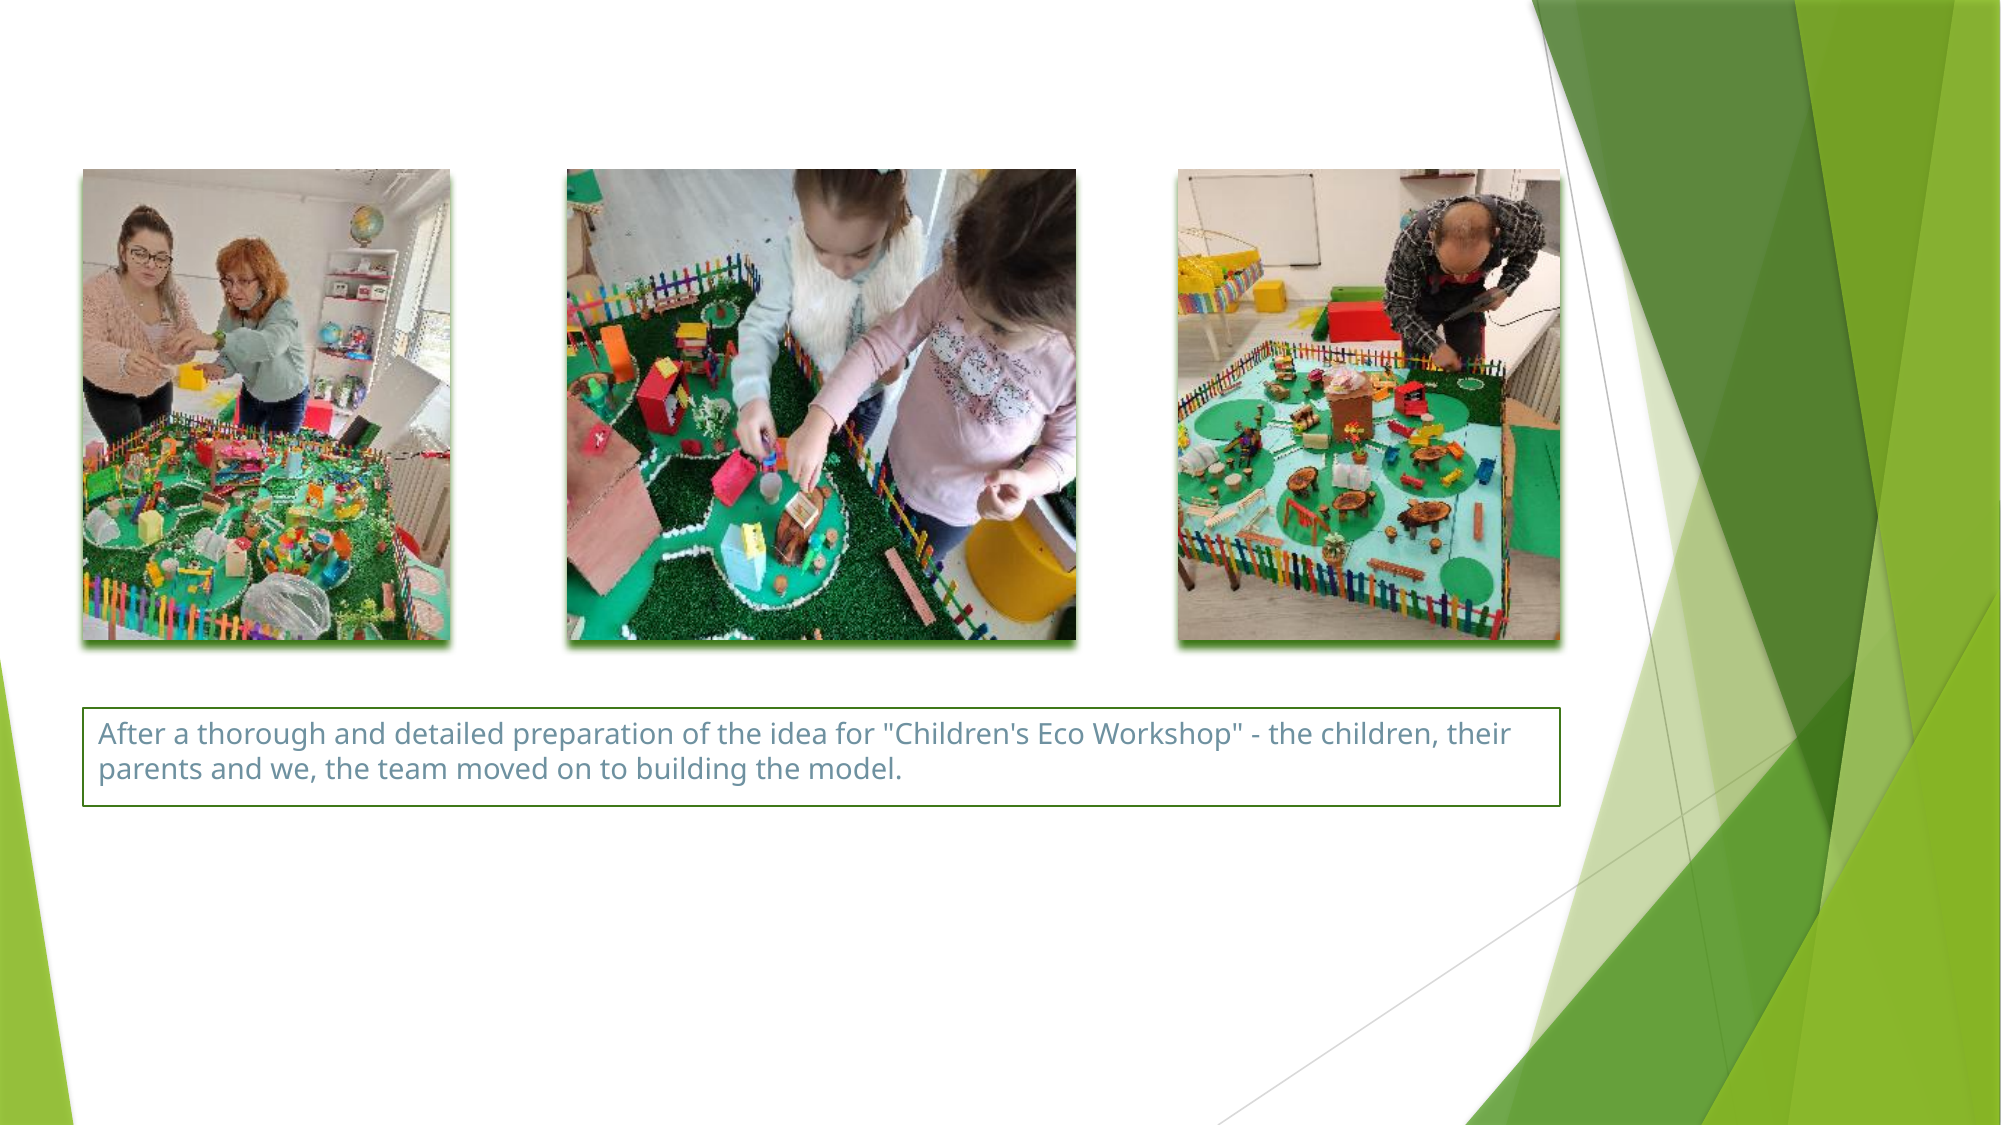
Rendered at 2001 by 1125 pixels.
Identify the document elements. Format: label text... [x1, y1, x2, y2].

title After a thorough and detailed preparation of the idea for "Children's Eco Workshop" - the children, their parents and we, the team moved on to building the model. [83, 707, 1560, 806]
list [82, 168, 450, 641]
picture [567, 168, 1076, 641]
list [1177, 168, 1561, 641]
